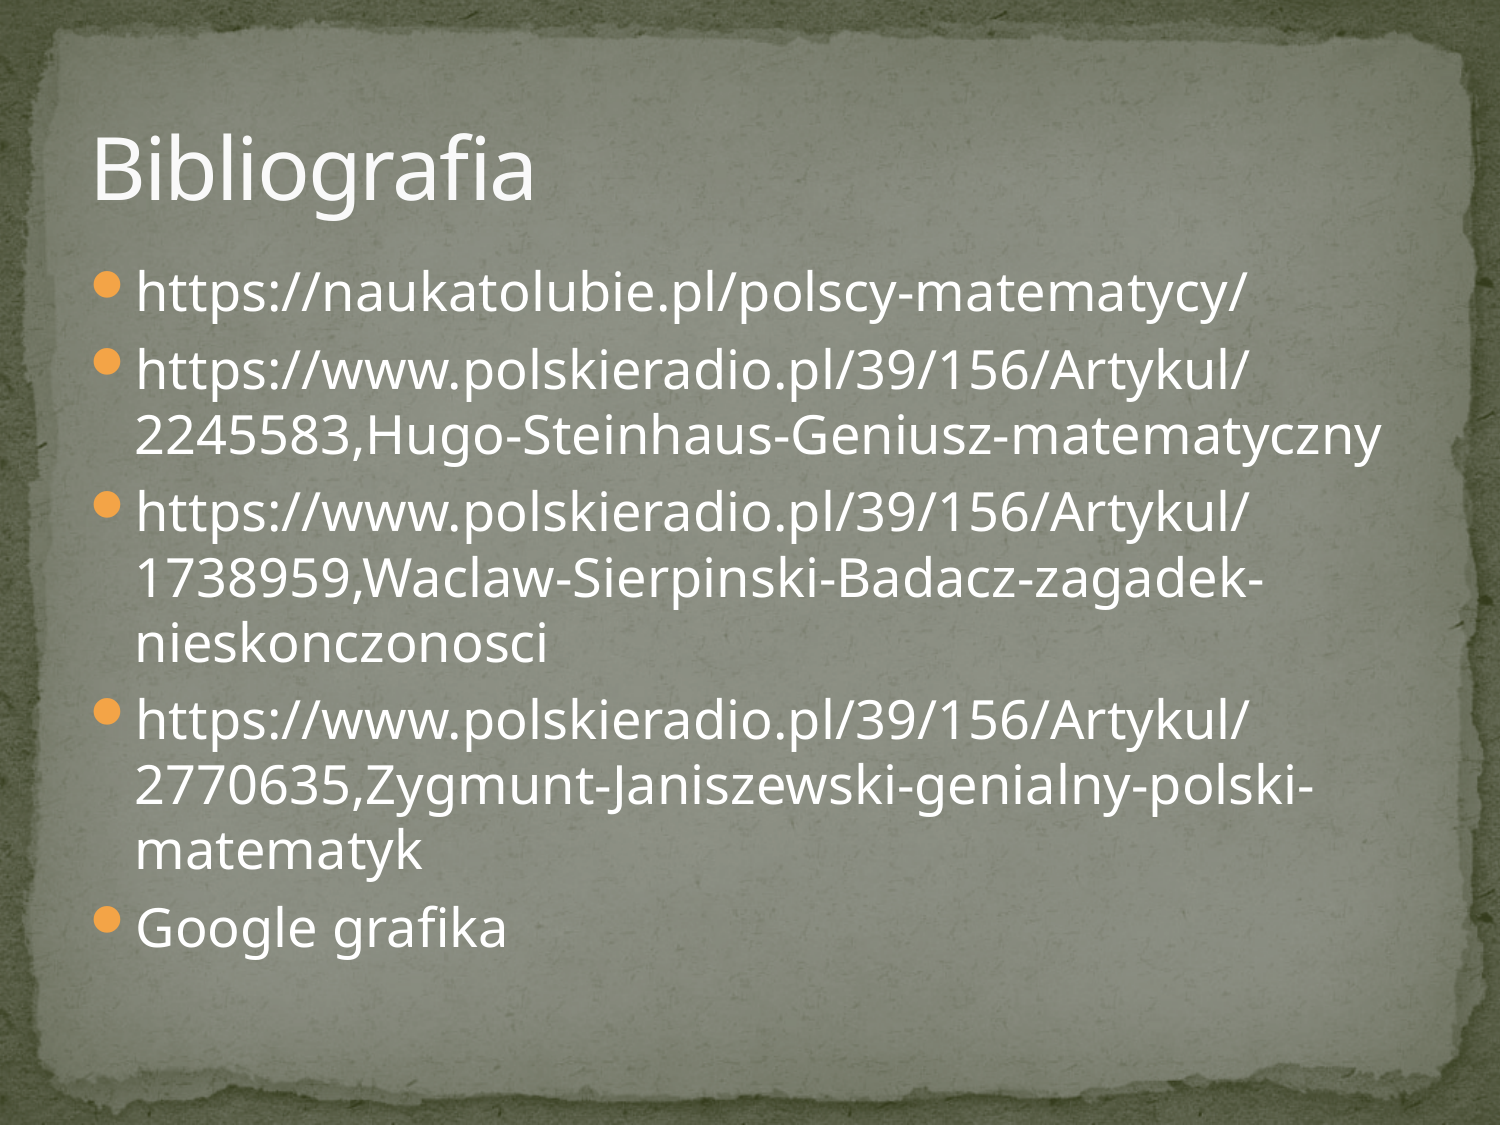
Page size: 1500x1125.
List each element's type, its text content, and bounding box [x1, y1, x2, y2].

list https://naukatolubie.pl/polscy-matematycy/ https://www.polskieradio.pl/39/156/Artykul/2245583,Hugo-Steinhaus-Geniusz-matematyczny https://www.polskieradio.pl/39/156/Artykul/1738959,Waclaw-Sierpinski-Badacz-zagadek-nieskonczonosci https://www.polskieradio.pl/39/156/Artykul/2770635,Zygmunt-Janiszewski-genialny-polski-matematyk Google grafika [75, 249, 1425, 1000]
title Bibliografia [74, 24, 1425, 225]
